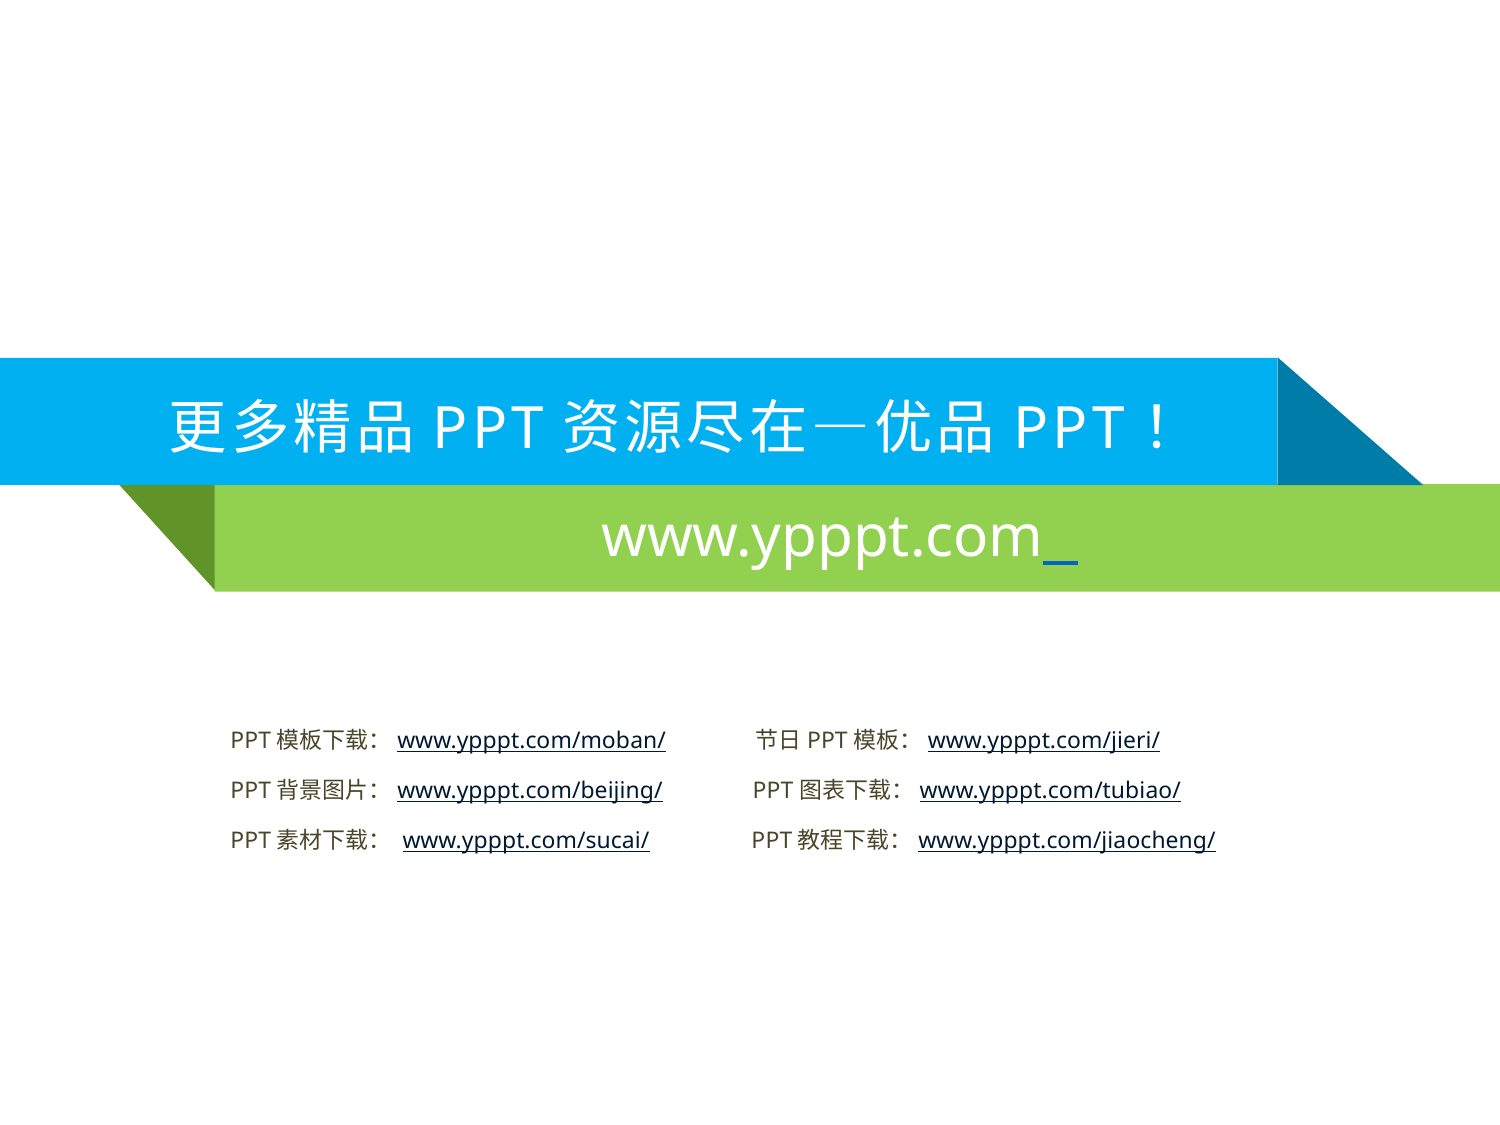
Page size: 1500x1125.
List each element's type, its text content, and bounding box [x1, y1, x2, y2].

text_box PPT模板下载：www.ypppt.com/moban/ 节日PPT模板：www.ypppt.com/jieri/ PPT背景图片：www.ypppt.com/beijing/ PPT图表下载：www.ypppt.com/tubiao/ PPT素材下载： www.ypppt.com/sucai/ PPT教程下载：www.ypppt.com/jiaocheng/ [215, 643, 1278, 921]
text_box www.ypppt.com [214, 483, 1500, 593]
text_box 更多精品PPT资源尽在—优品PPT！ [0, 357, 1276, 486]
text_box [1276, 355, 1427, 487]
text_box [118, 486, 214, 591]
